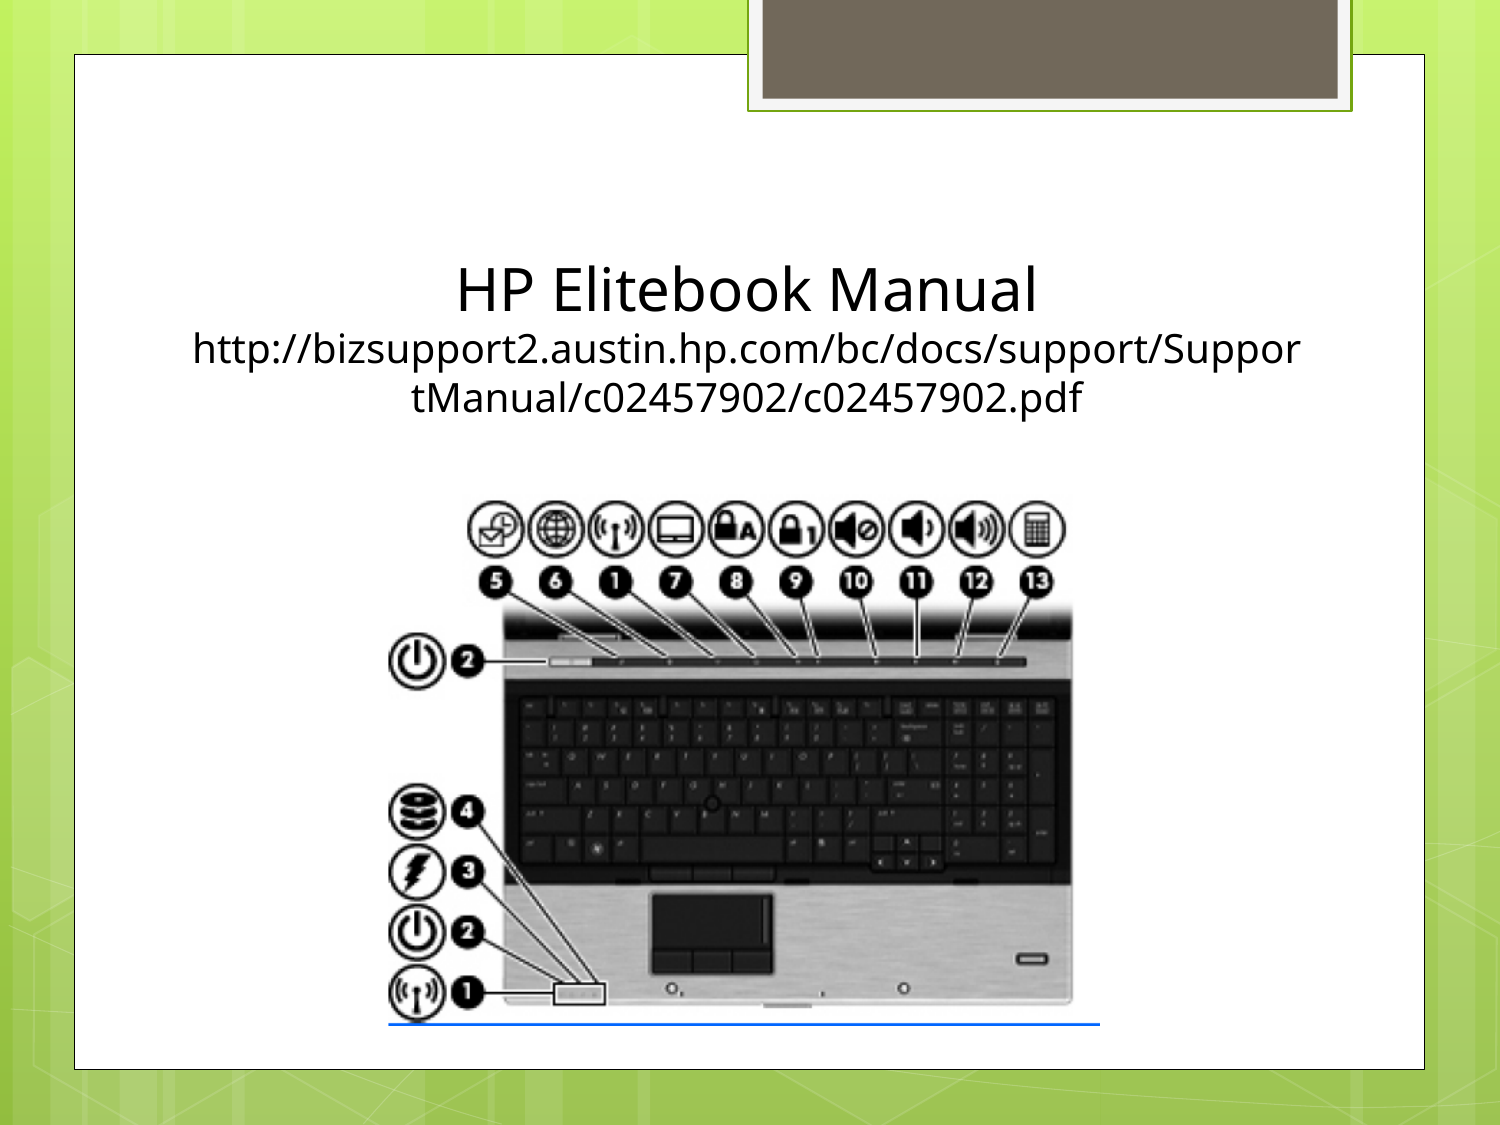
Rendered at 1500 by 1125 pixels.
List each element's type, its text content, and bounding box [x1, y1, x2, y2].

title HP Elitebook Manual http://bizsupport2.austin.hp.com/bc/docs/support/SupportManual/c02457902/c02457902.pdf [171, 168, 1324, 500]
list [374, 449, 1100, 1026]
